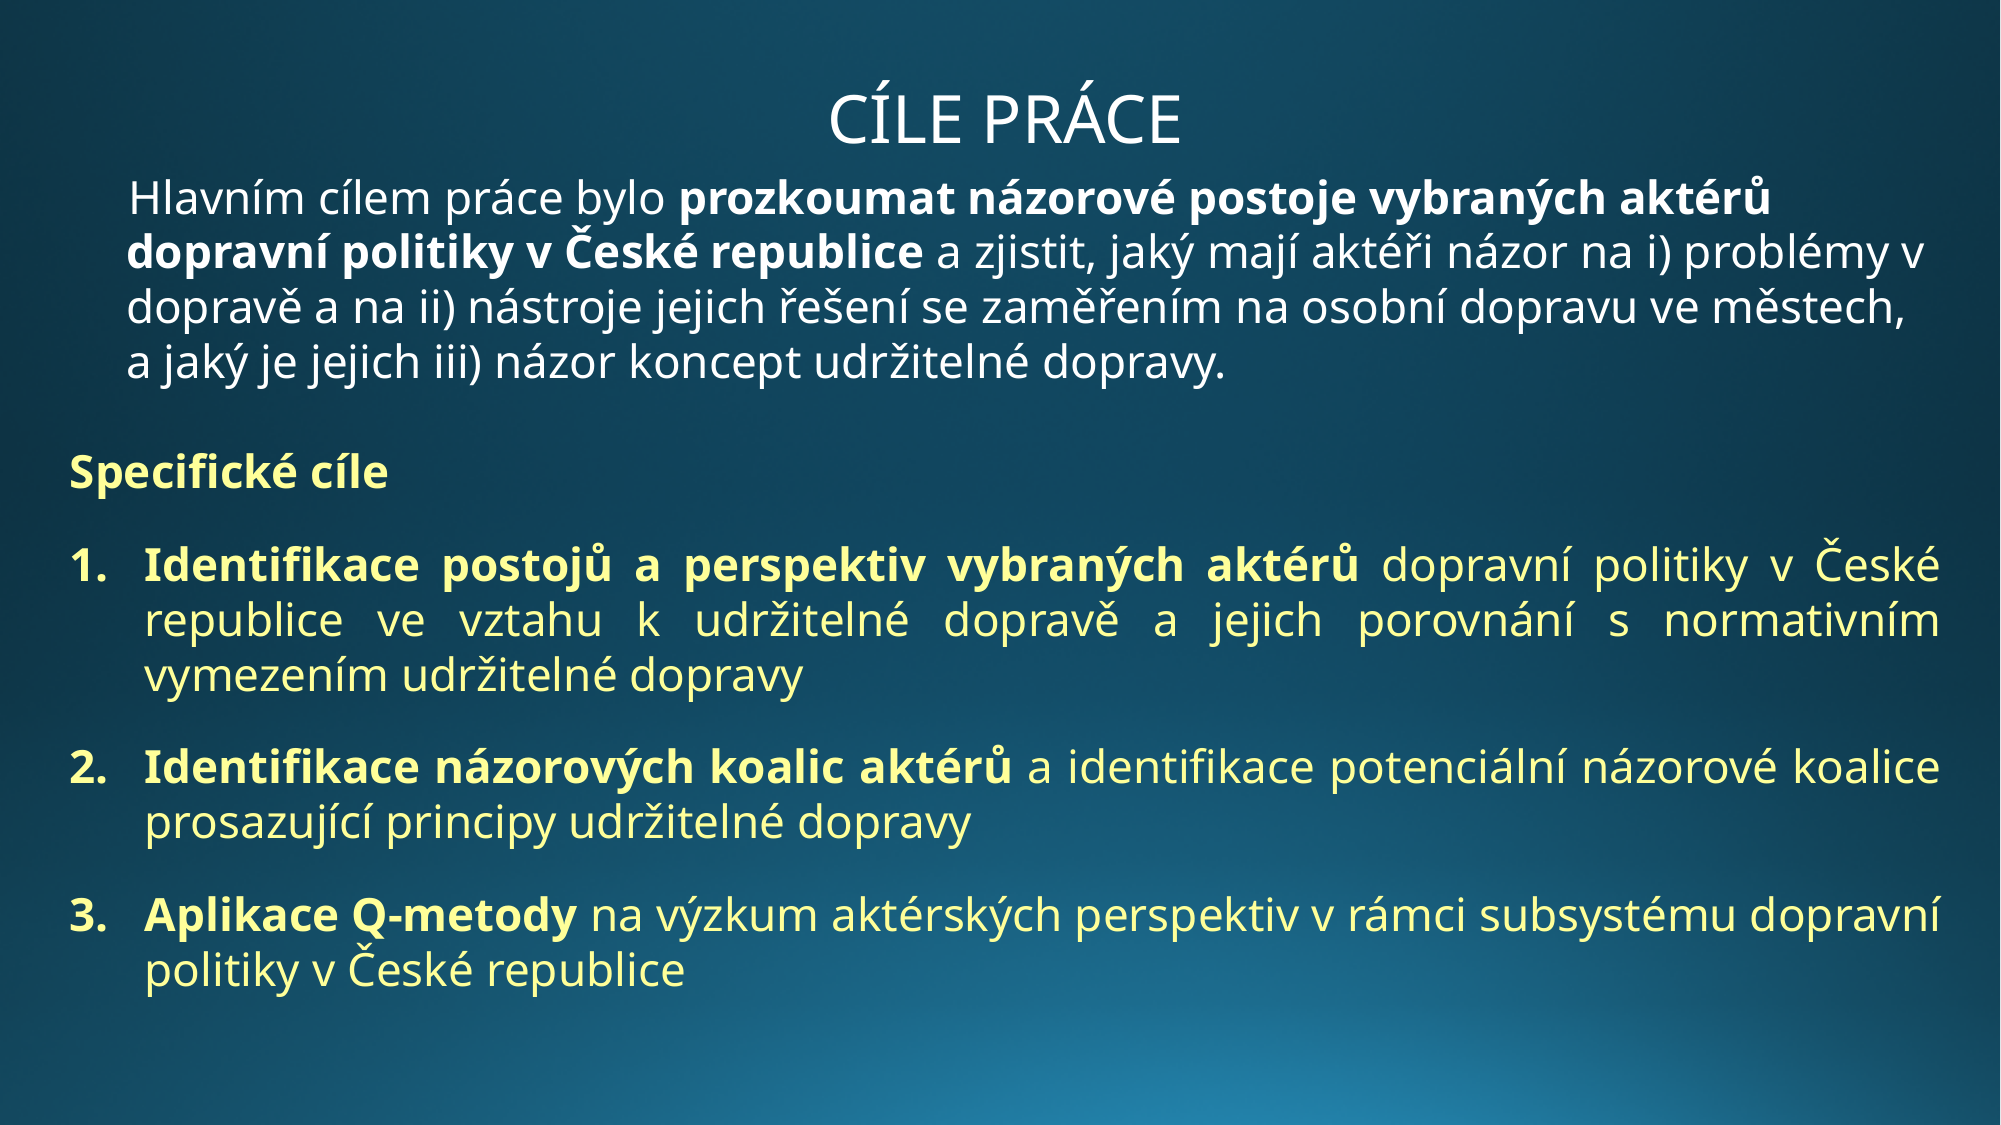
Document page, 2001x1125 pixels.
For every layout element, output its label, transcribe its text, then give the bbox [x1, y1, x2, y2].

picture [0, 0, 2001, 1125]
text_box Hlavním cílem práce bylo prozkoumat názorové postoje vybraných aktérů dopravní politiky v České republice a zjistit, jaký mají aktéři názor na i) problémy v dopravě a na ii) nástroje jejich řešení se zaměřením na osobní dopravu ve městech, a jaký je jejich iii) názor koncept udržitelné dopravy. Specifické cíle Identifikace postojů a perspektiv vybraných aktérů dopravní politiky v České republice ve vztahu k udržitelné dopravě a jejich porovnání s normativním vymezením udržitelné dopravy Identifikace názorových koalic aktérů a identifikace potenciální názorové koalice prosazující principy udržitelné dopravy Aplikace Q-metody na výzkum aktérských perspektiv v rámci subsystému dopravní politiky v České republice [54, 160, 1957, 1035]
title CÍLE PRÁCE [255, 66, 1756, 160]
